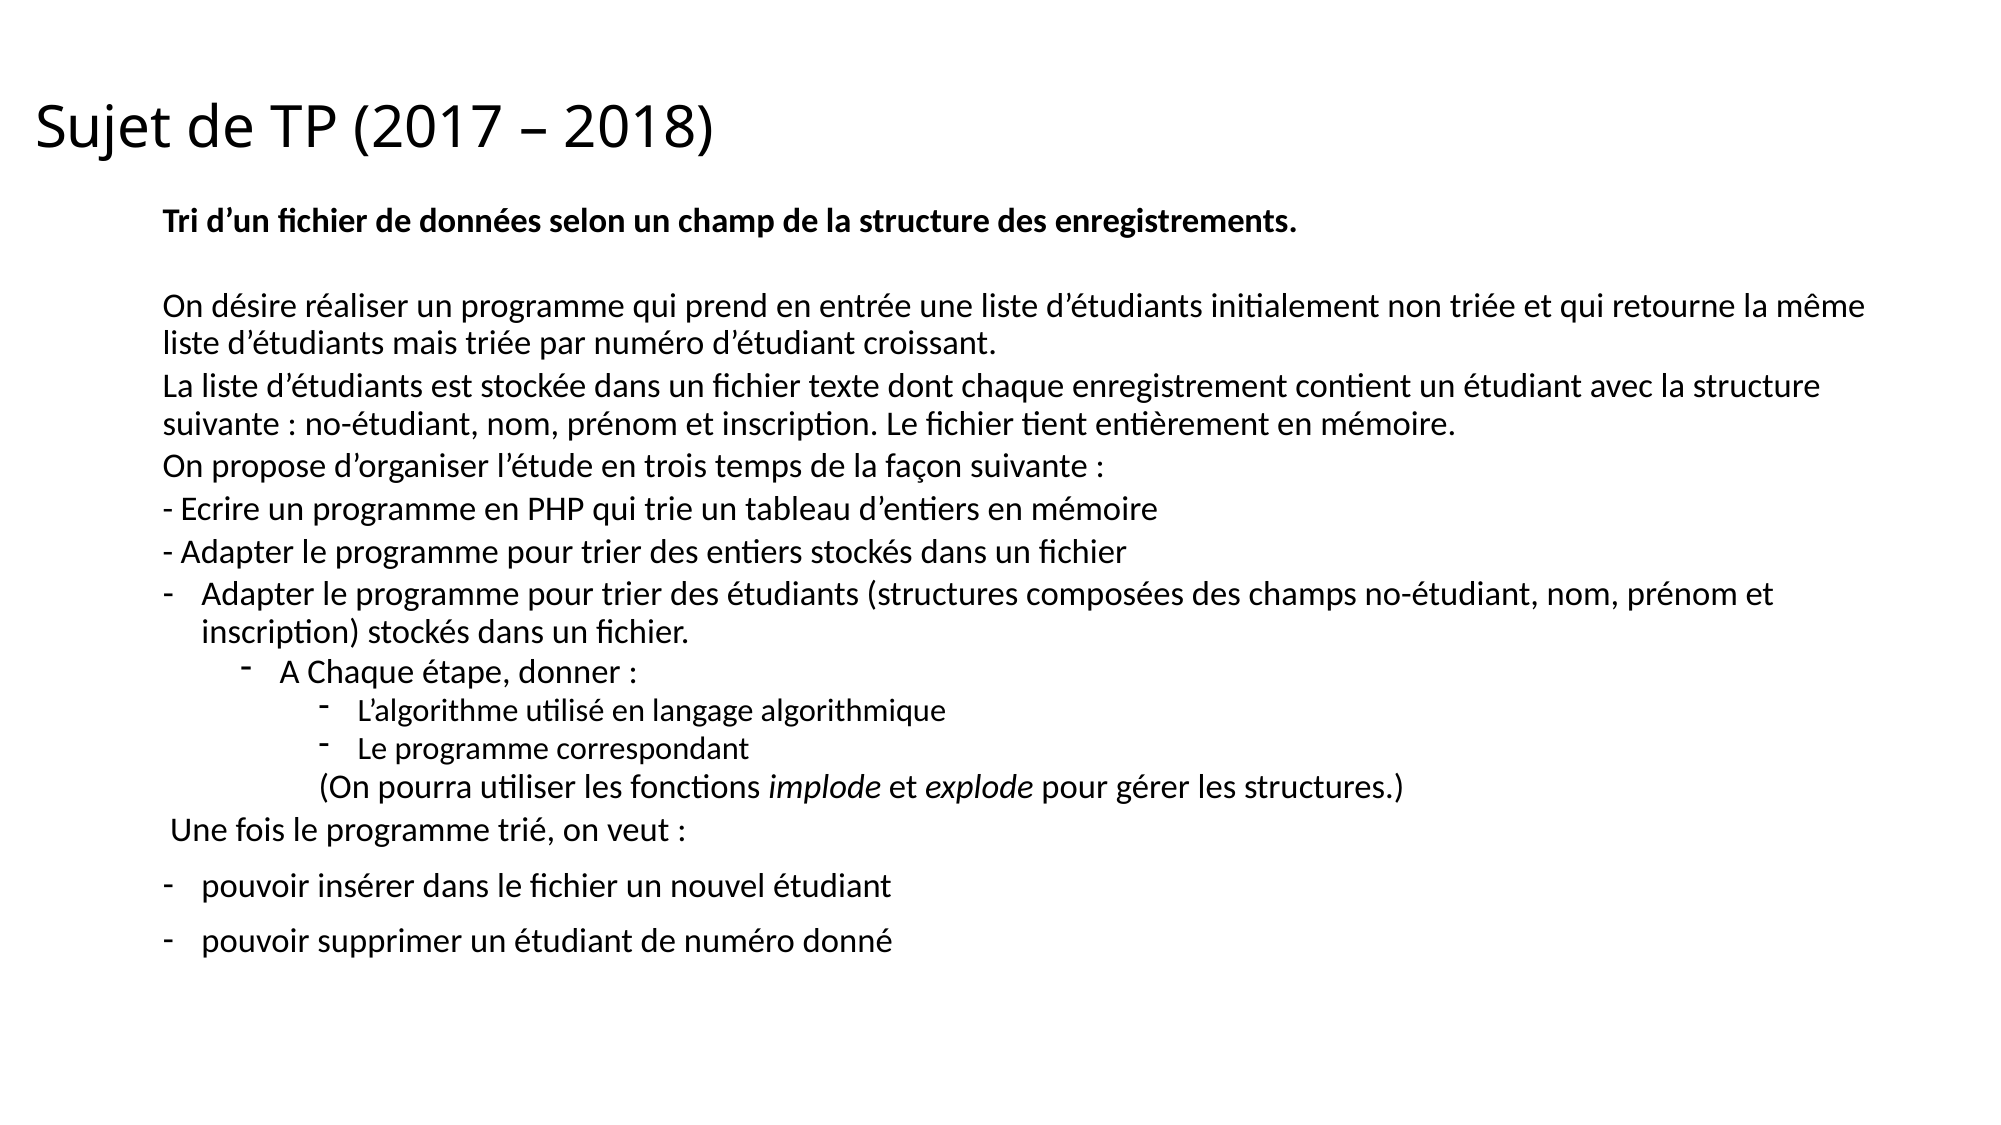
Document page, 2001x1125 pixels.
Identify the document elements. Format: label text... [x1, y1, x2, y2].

title Sujet de TP (2017 – 2018) [20, 20, 1745, 238]
list Tri d’un fichier de données selon un champ de la structure des enregistrements. On désire réaliser un programme qui prend en entrée une liste d’étudiants initialement non triée et qui retourne la même liste d’étudiants mais triée par numéro d’étudiant croissant. La liste d’étudiants est stockée dans un fichier texte dont chaque enregistrement contient un étudiant avec la structure suivante : no-étudiant, nom, prénom et inscription. Le fichier tient entièrement en mémoire. On propose d’organiser l’étude en trois temps de la façon suivante : - Ecrire un programme en PHP qui trie un tableau d’entiers en mémoire - Adapter le programme pour trier des entiers stockés dans un fichier Adapter le programme pour trier des étudiants (structures composées des champs no-étudiant, nom, prénom et inscription) stockés dans un fichier. A Chaque étape, donner : L’algorithme utilisé en langage algorithmique Le programme correspondant (On pourra utiliser les fonctions implode et explode pour gérer les structures.) Une fois le programme trié, on veut : pouvoir insérer dans le fichier un nouvel étudiant pouvoir supprimer un étudiant de numéro donné [147, 195, 1910, 971]
